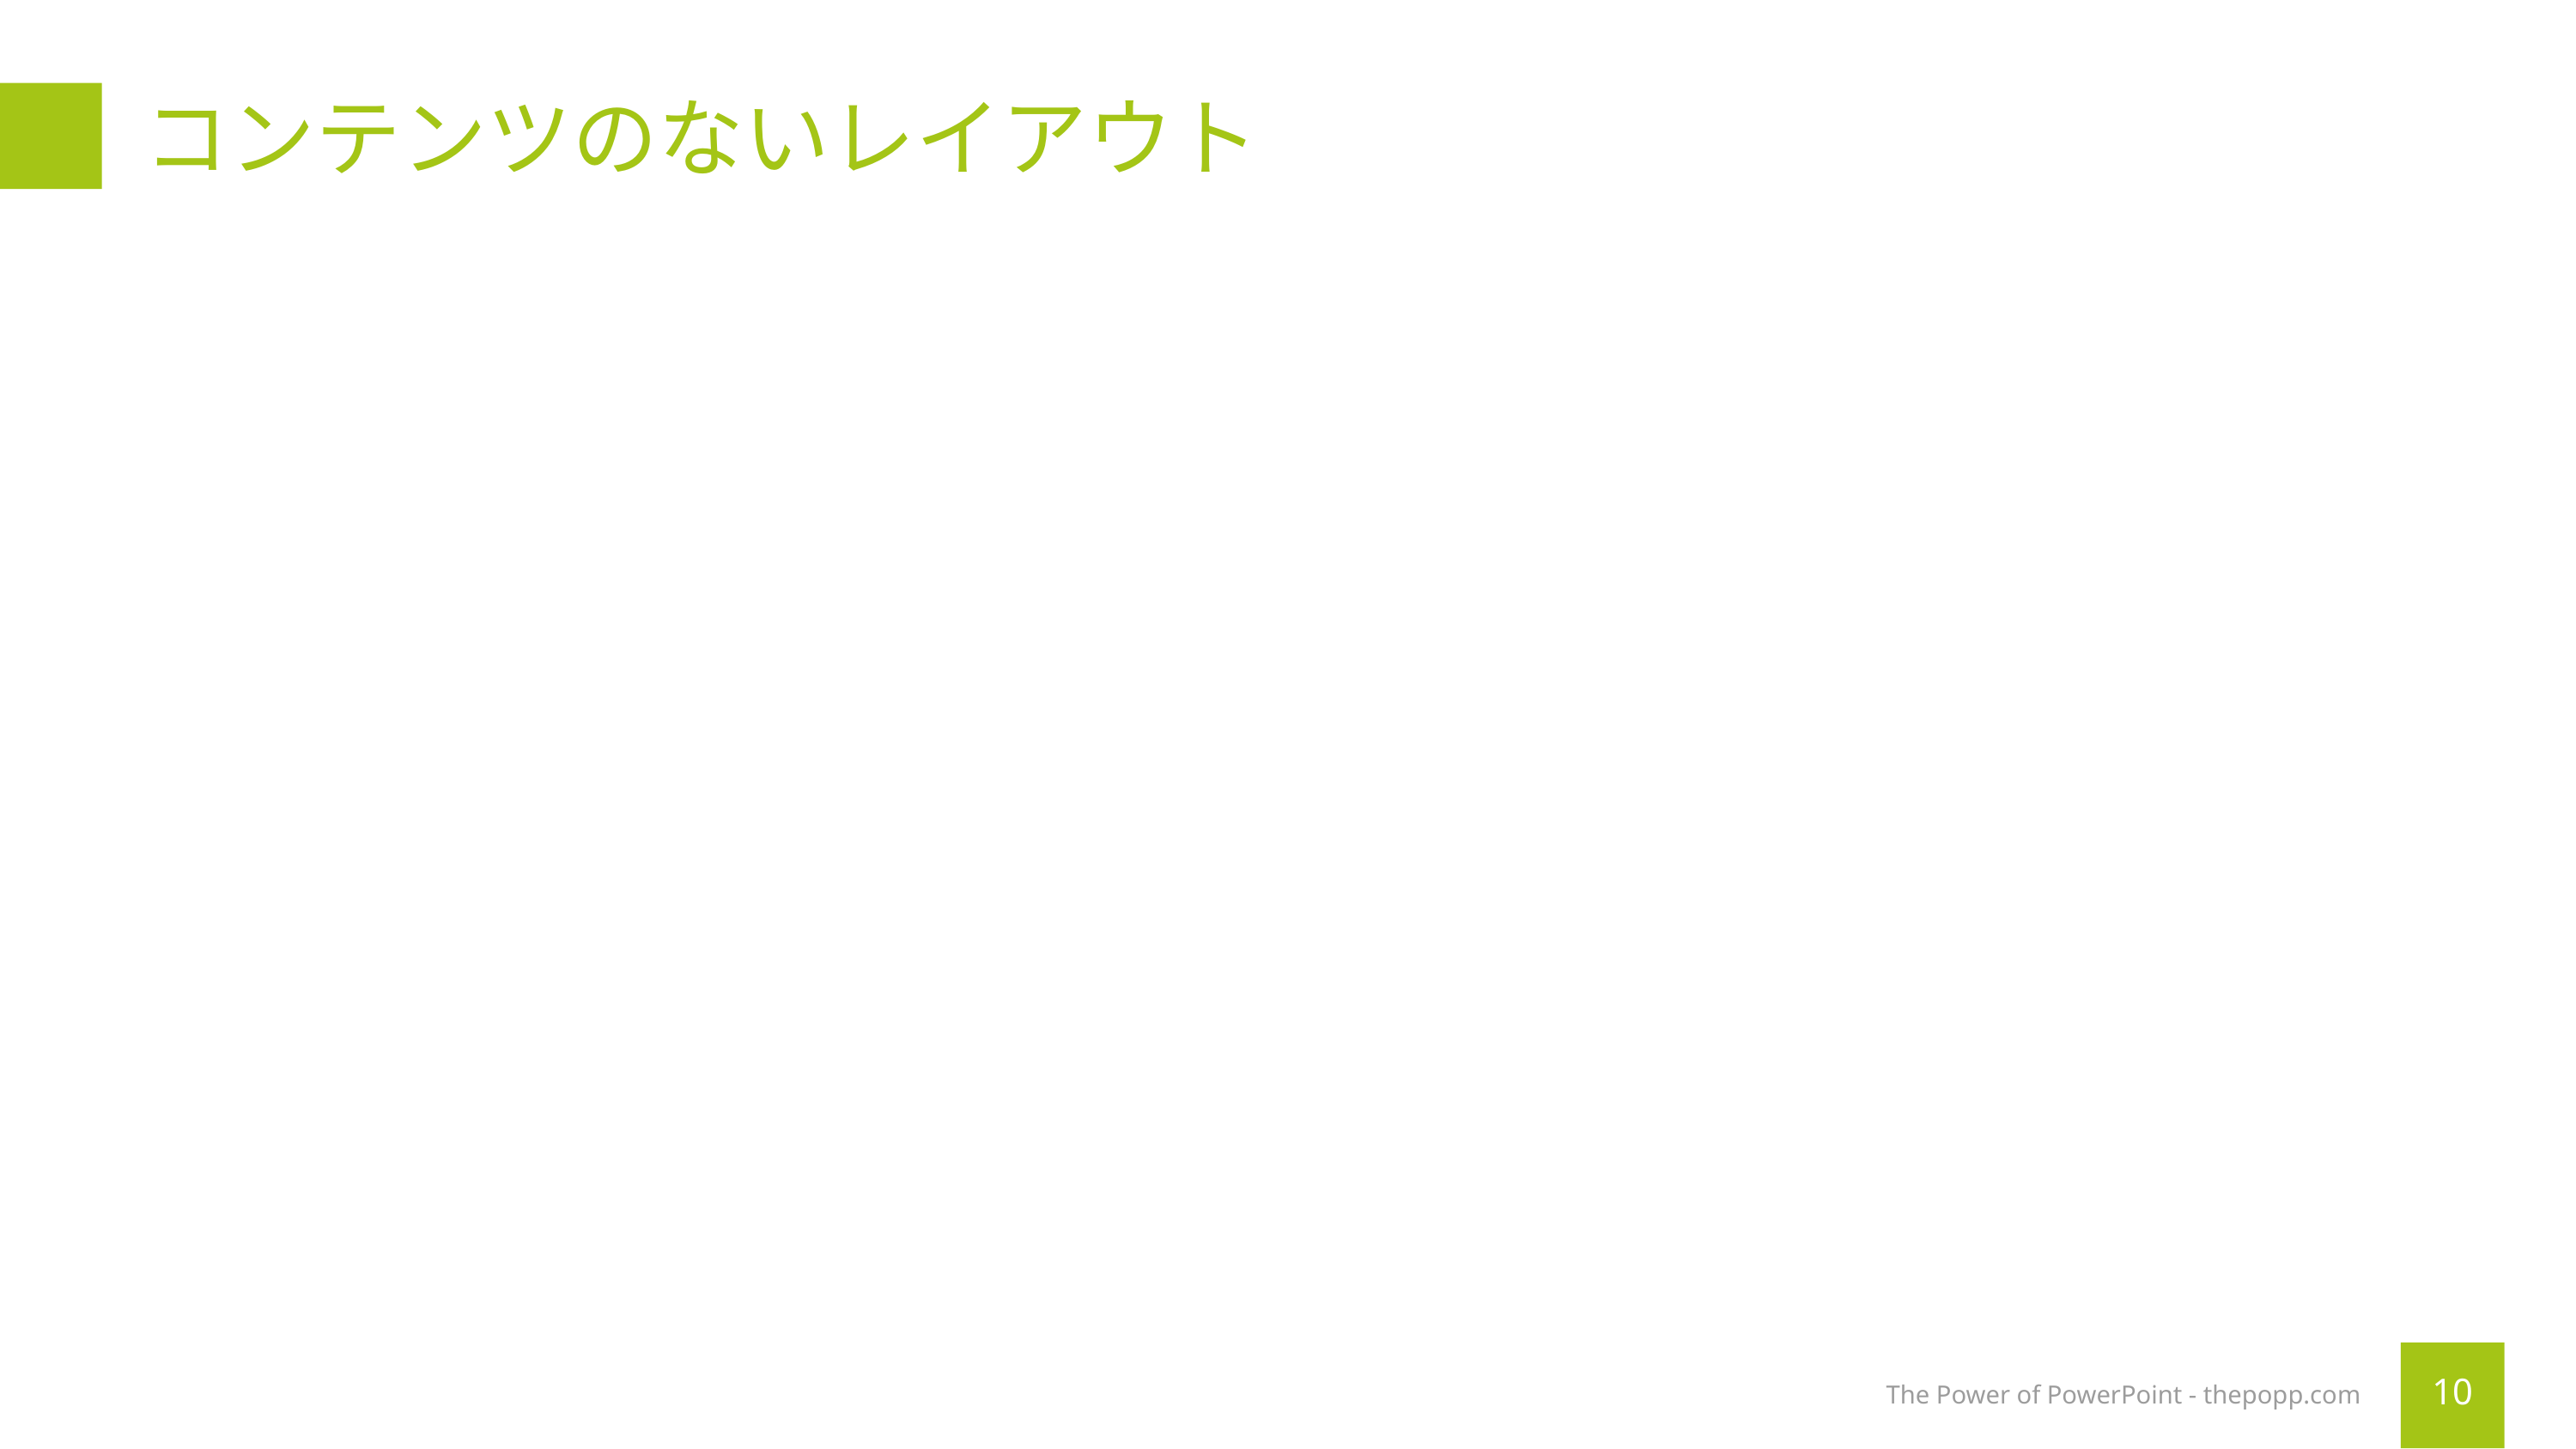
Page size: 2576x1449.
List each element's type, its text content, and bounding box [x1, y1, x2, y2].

footer The Power of PowerPoint - thepopp.com [1504, 1355, 2374, 1433]
slide_number 10 [2400, 1355, 2505, 1433]
title コンテンツのないレイアウト [131, 66, 2482, 219]
